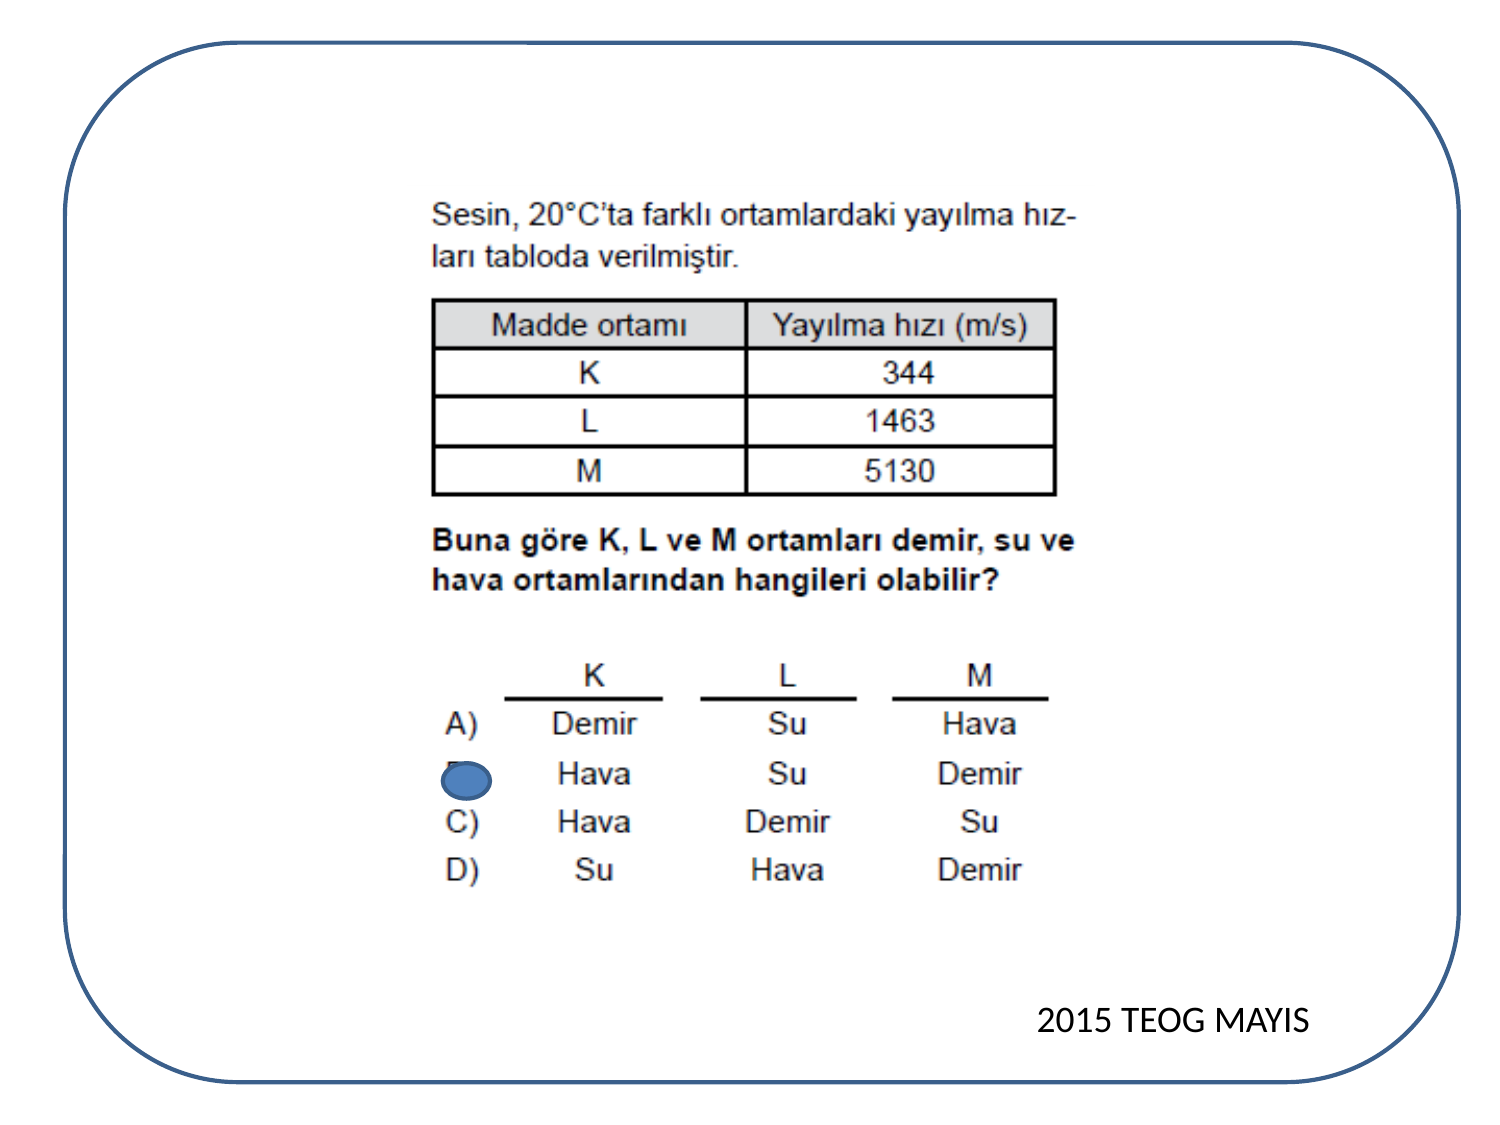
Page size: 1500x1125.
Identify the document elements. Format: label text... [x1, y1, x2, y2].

text_box 2015 TEOG MAYIS [1021, 987, 1332, 1093]
text_box [62, 40, 1461, 1085]
picture [407, 184, 1095, 904]
